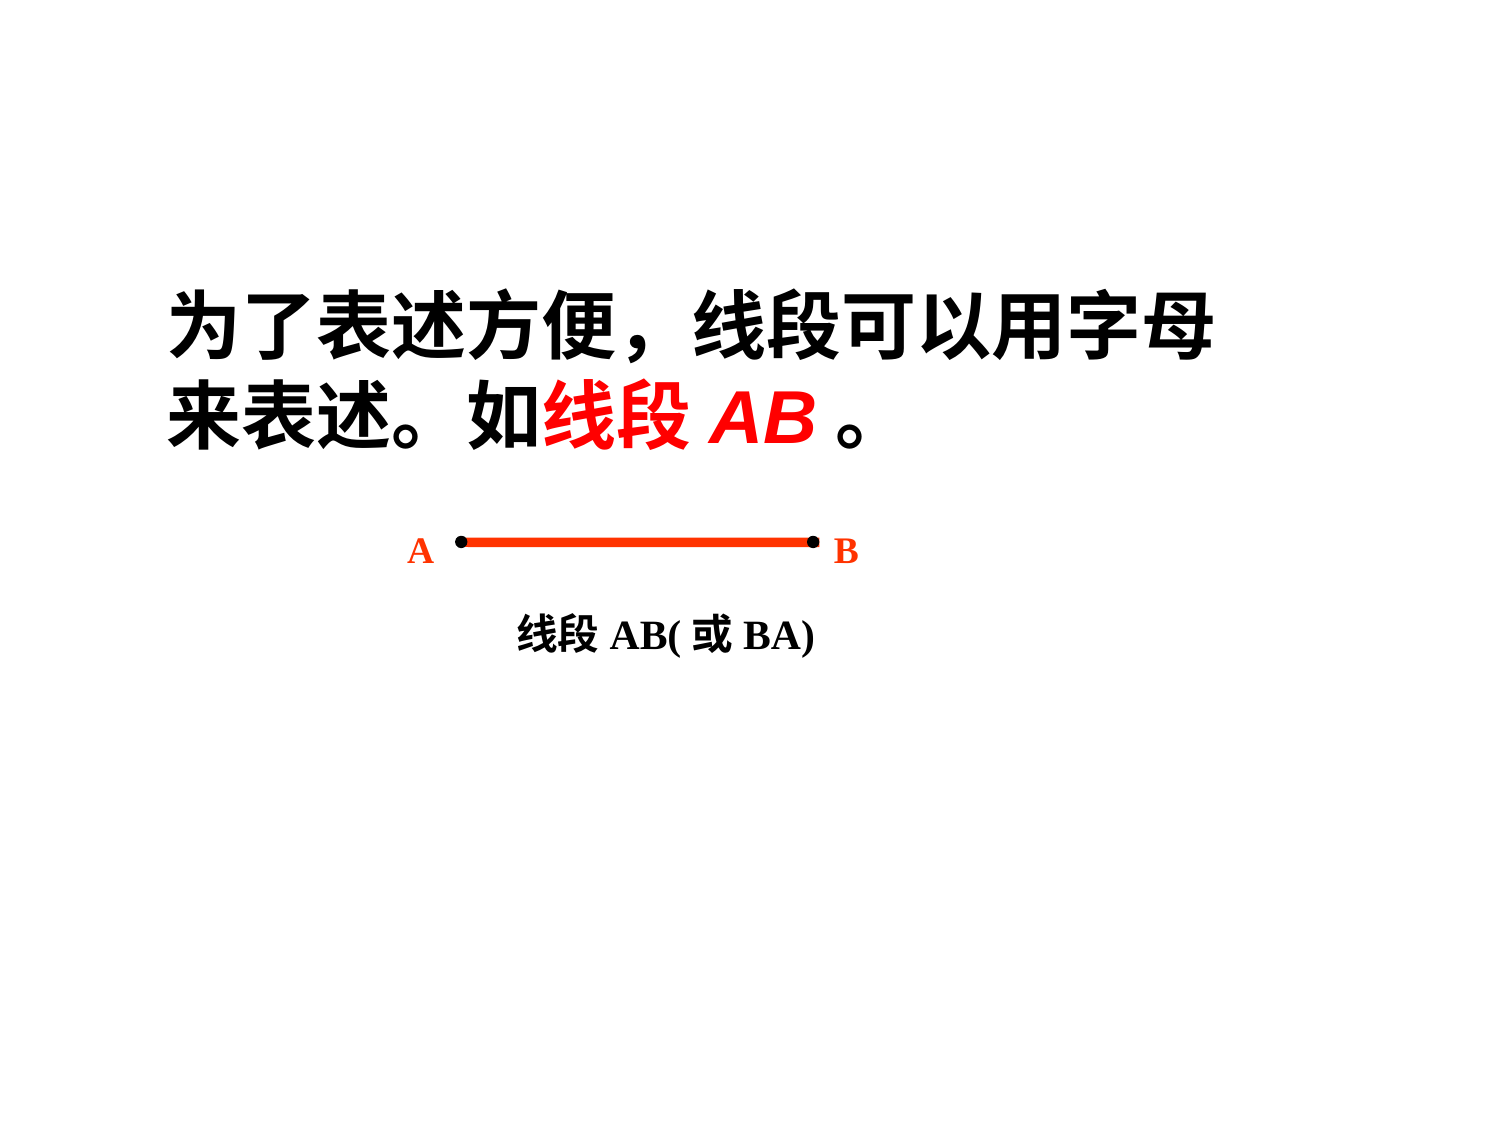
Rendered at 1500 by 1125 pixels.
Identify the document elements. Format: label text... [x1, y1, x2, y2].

text_box 为了表述方便，线段可以用字母来表述。如线段AB。 [151, 271, 1232, 467]
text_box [392, 518, 1299, 666]
